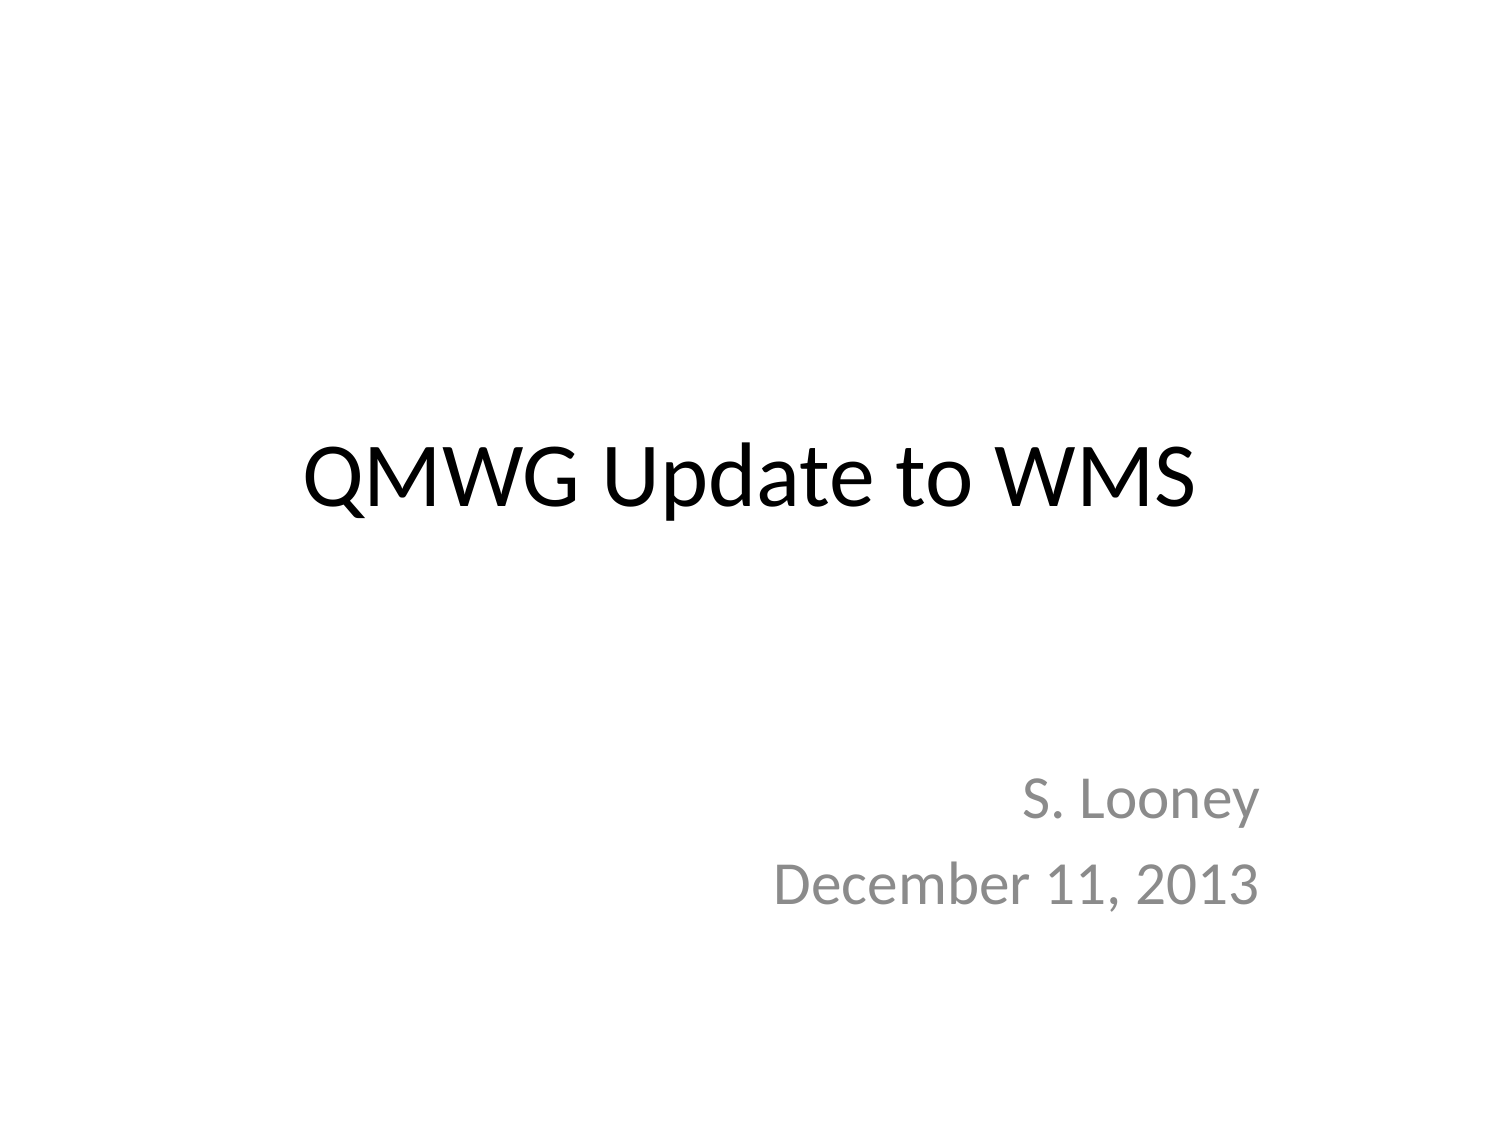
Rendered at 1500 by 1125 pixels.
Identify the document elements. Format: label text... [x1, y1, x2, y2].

title QMWG Update to WMS [112, 349, 1388, 591]
subtitle S. Looney December 11, 2013 [225, 750, 1275, 925]
